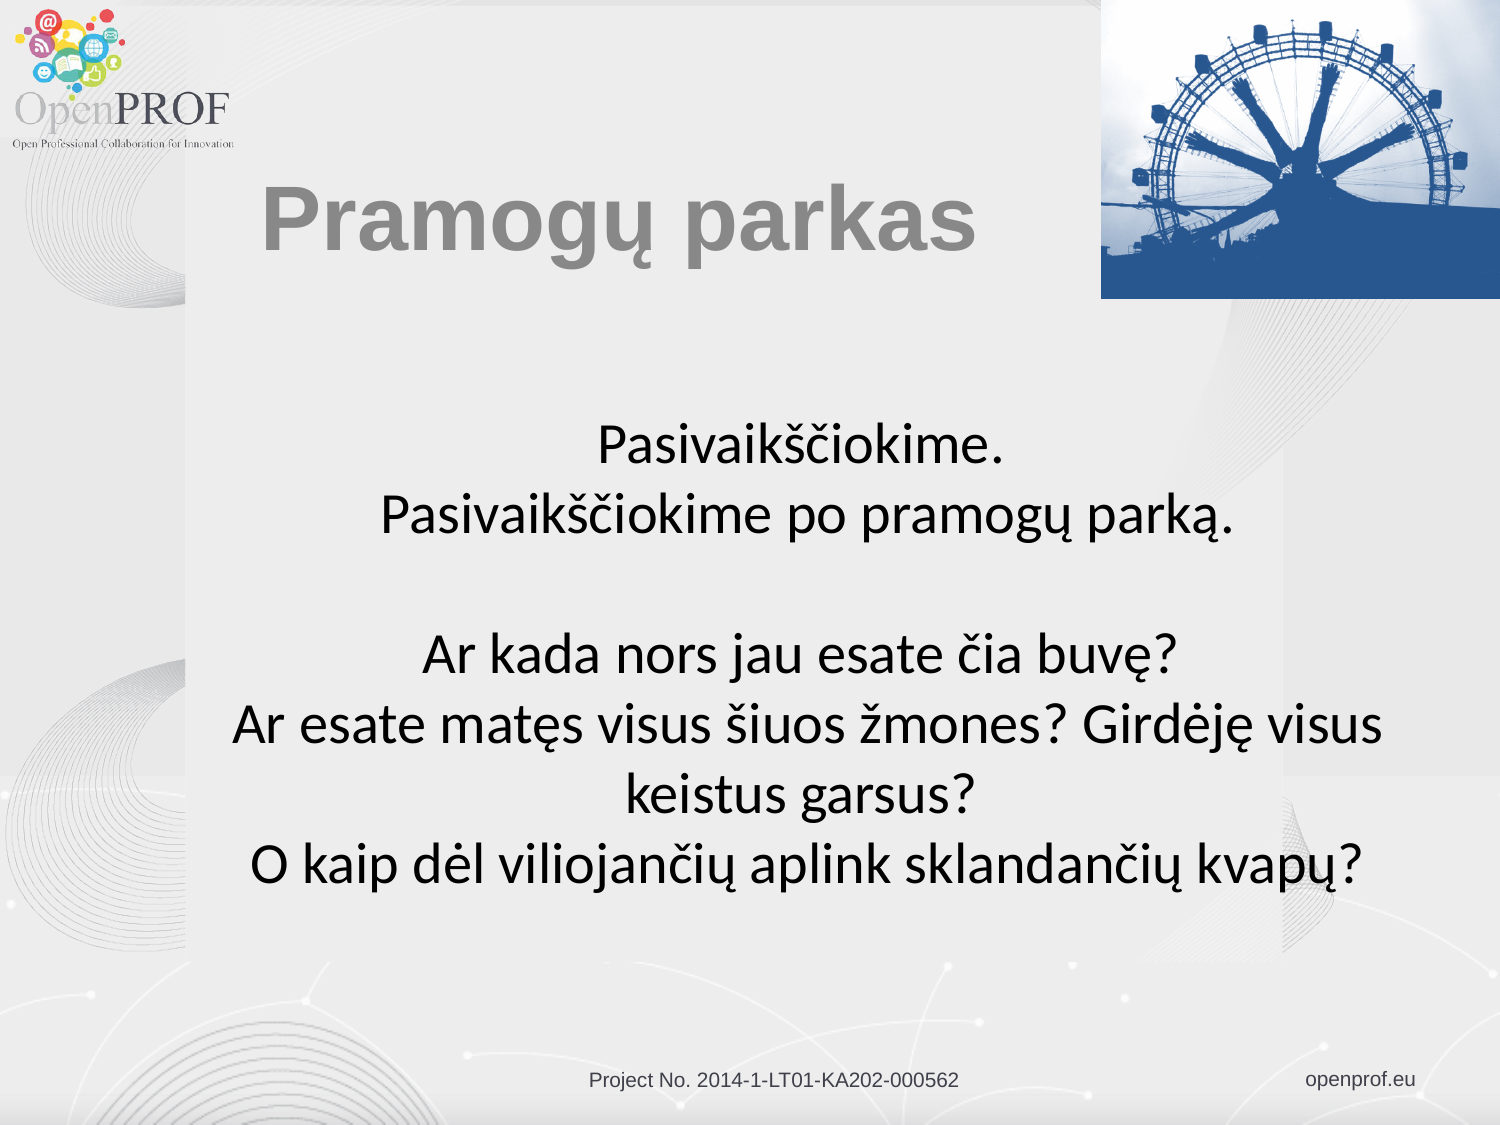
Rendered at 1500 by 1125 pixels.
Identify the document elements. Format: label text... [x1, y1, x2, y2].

picture [0, 0, 1500, 1125]
text_box Pasivaikščiokime. Pasivaikščiokime po pramogų parką. Ar kada nors jau esate čia buvę? Ar esate matęs visus šiuos žmones? Girdėję visus keistus garsus? O kaip dėl viliojančių aplink sklandančių kvapų? [174, 398, 1442, 908]
subtitle Pramogų parkas [94, 151, 1145, 439]
